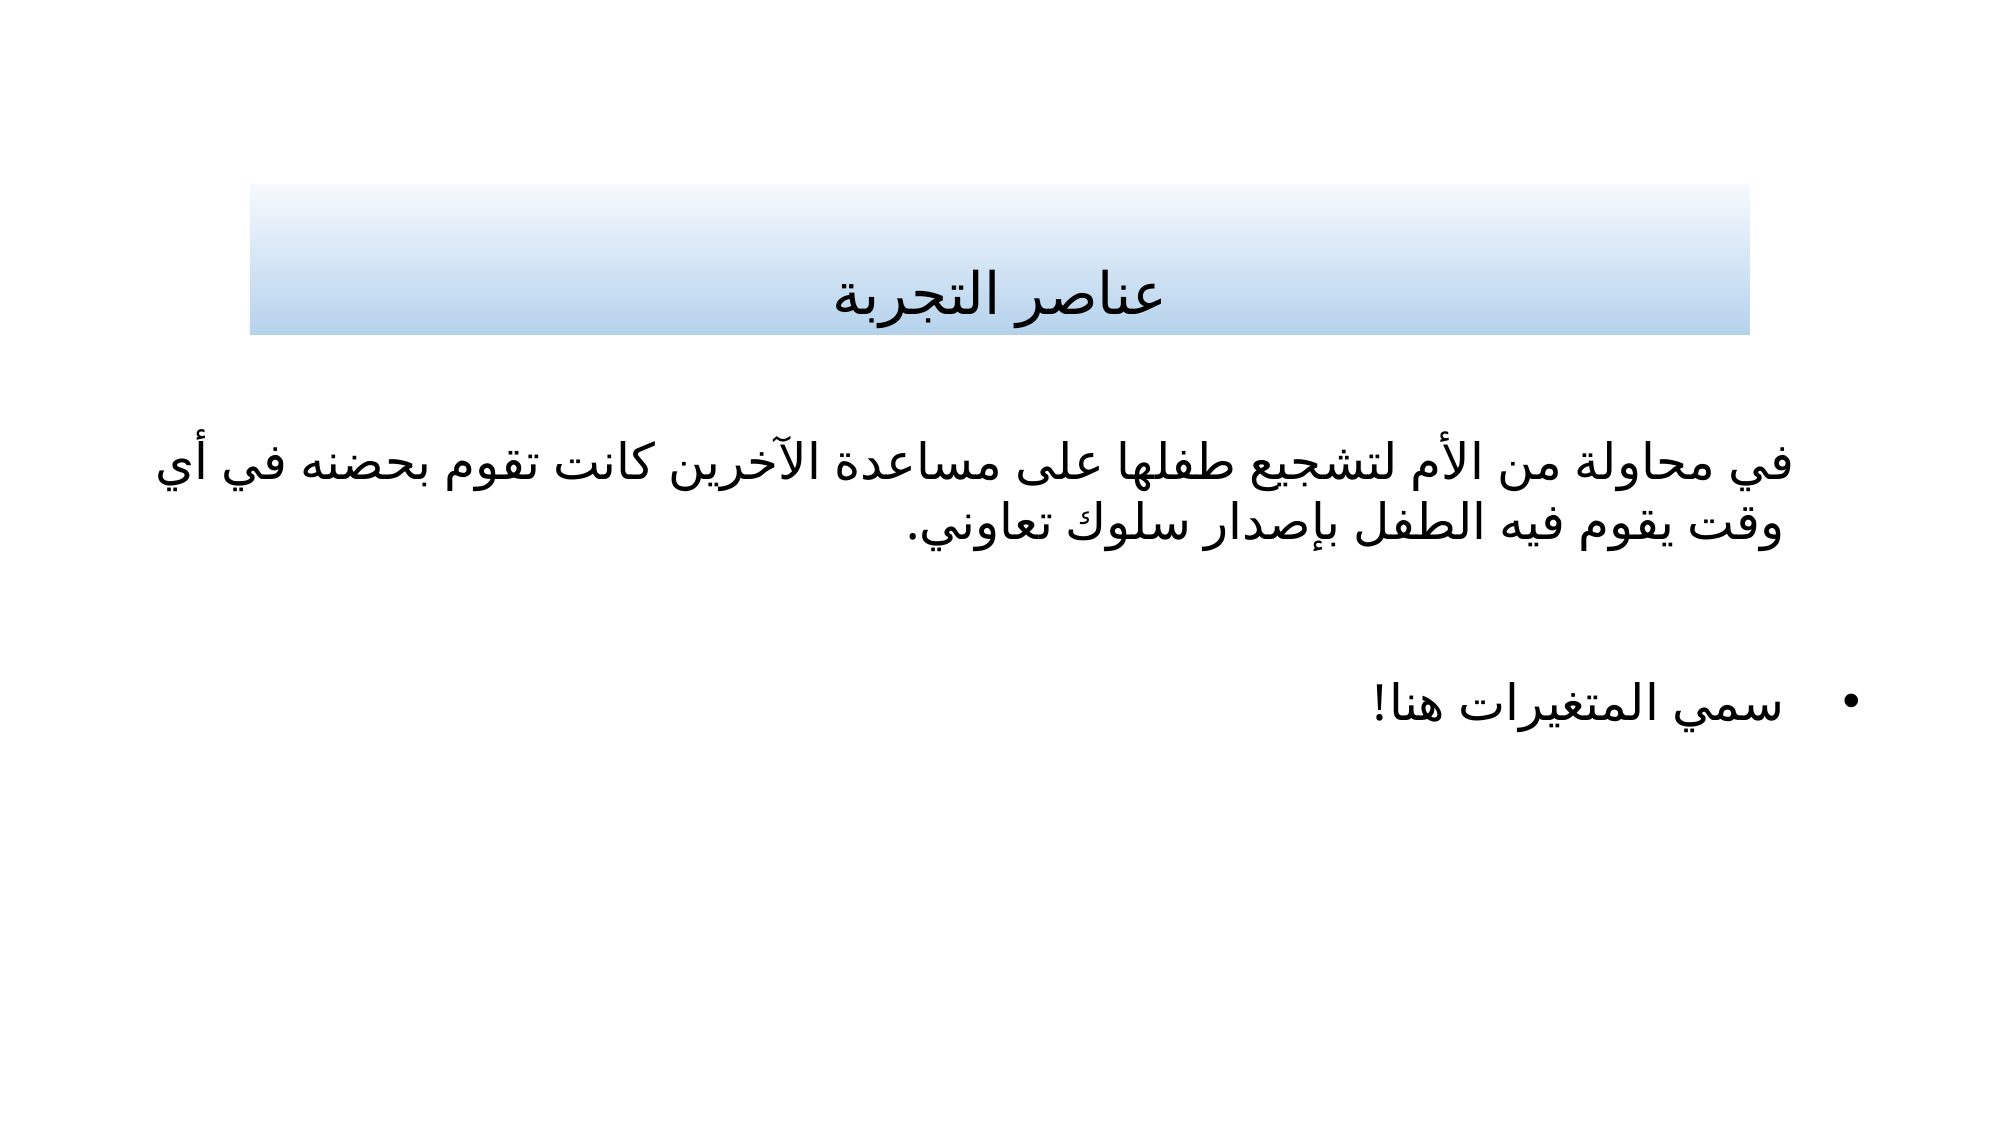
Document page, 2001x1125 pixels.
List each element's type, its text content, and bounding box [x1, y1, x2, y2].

subtitle في محاولة من الأم لتشجيع طفلها على مساعدة الآخرين كانت تقوم بحضنه في أي وقت يقوم فيه الطفل بإصدار سلوك تعاوني. سمي المتغيرات هنا! [117, 422, 1875, 1076]
title عناصر التجربة [249, 184, 1750, 335]
